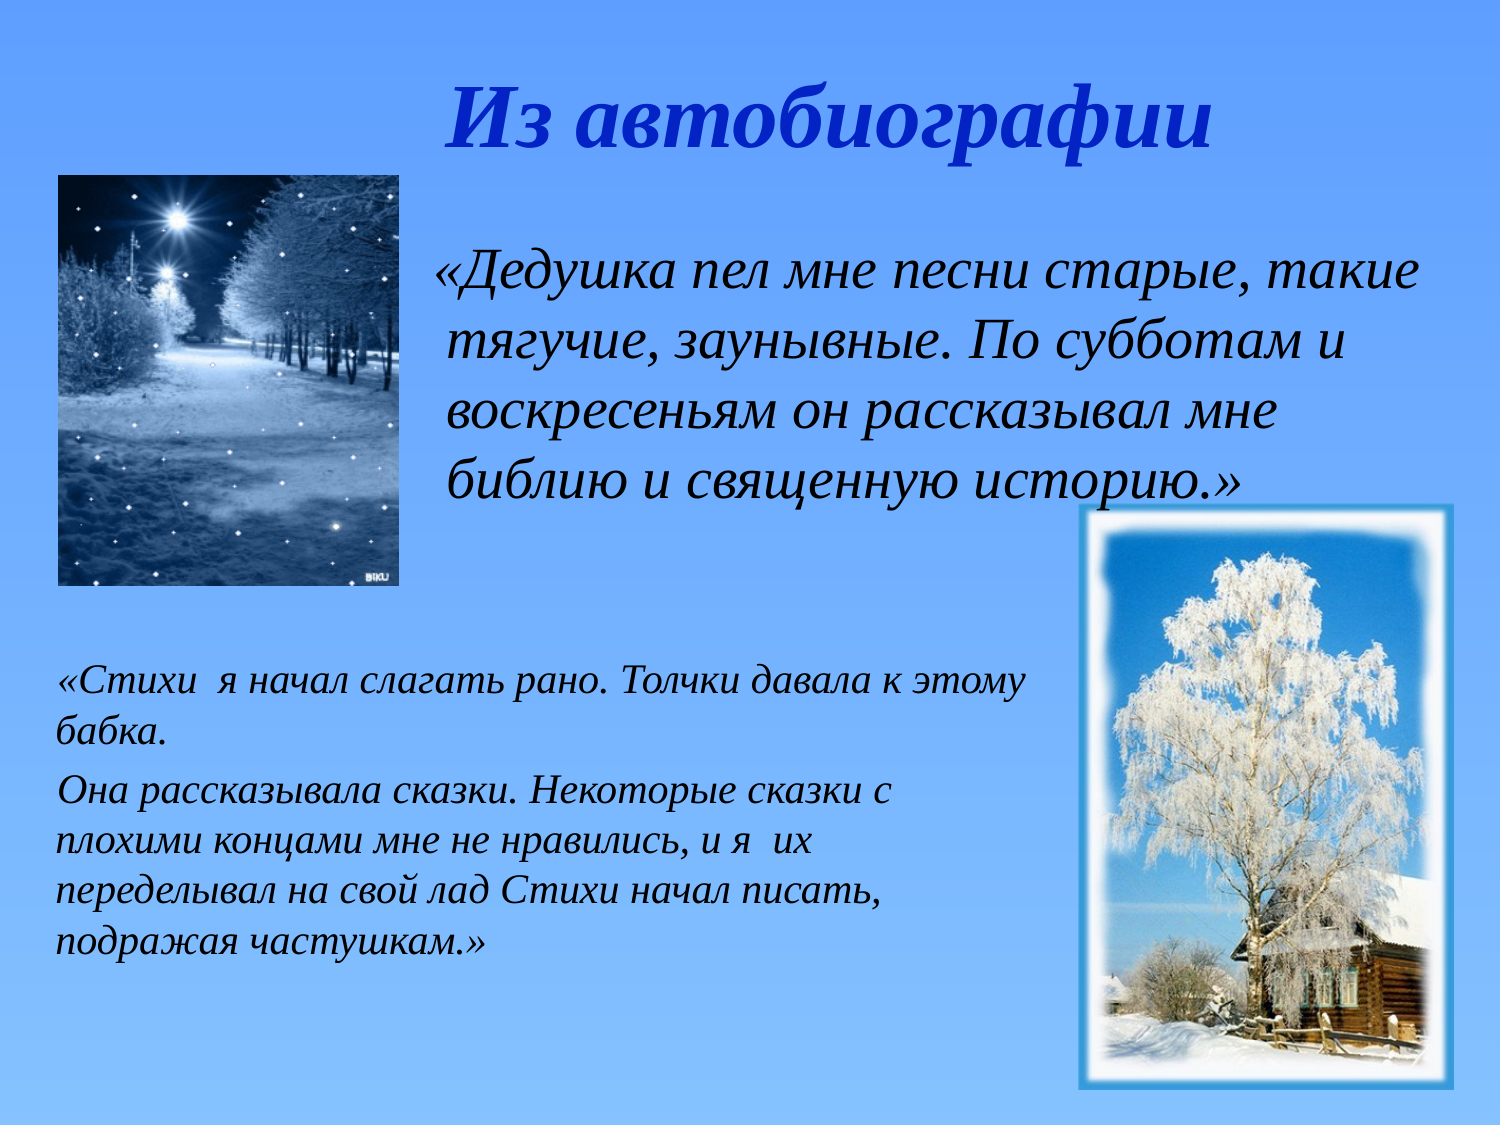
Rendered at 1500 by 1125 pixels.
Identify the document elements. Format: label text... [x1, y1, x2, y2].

title Из автобиографии [75, 45, 1425, 176]
text_box «Дедушка пел мне песни старые, такие тягучие, заунывные. По субботам и воскресеньям он рассказывал мне библию и священную историю.» [403, 222, 1453, 518]
picture [1077, 503, 1454, 1091]
picture [58, 175, 399, 587]
list «Стихи я начал слагать рано. Толчки давала к этому бабка. Она рассказывала сказки. Некоторые сказки с плохими концами мне не нравились, и я их переделывал на свой лад Стихи начал писать, подражая частушкам.» [0, 644, 1055, 1005]
